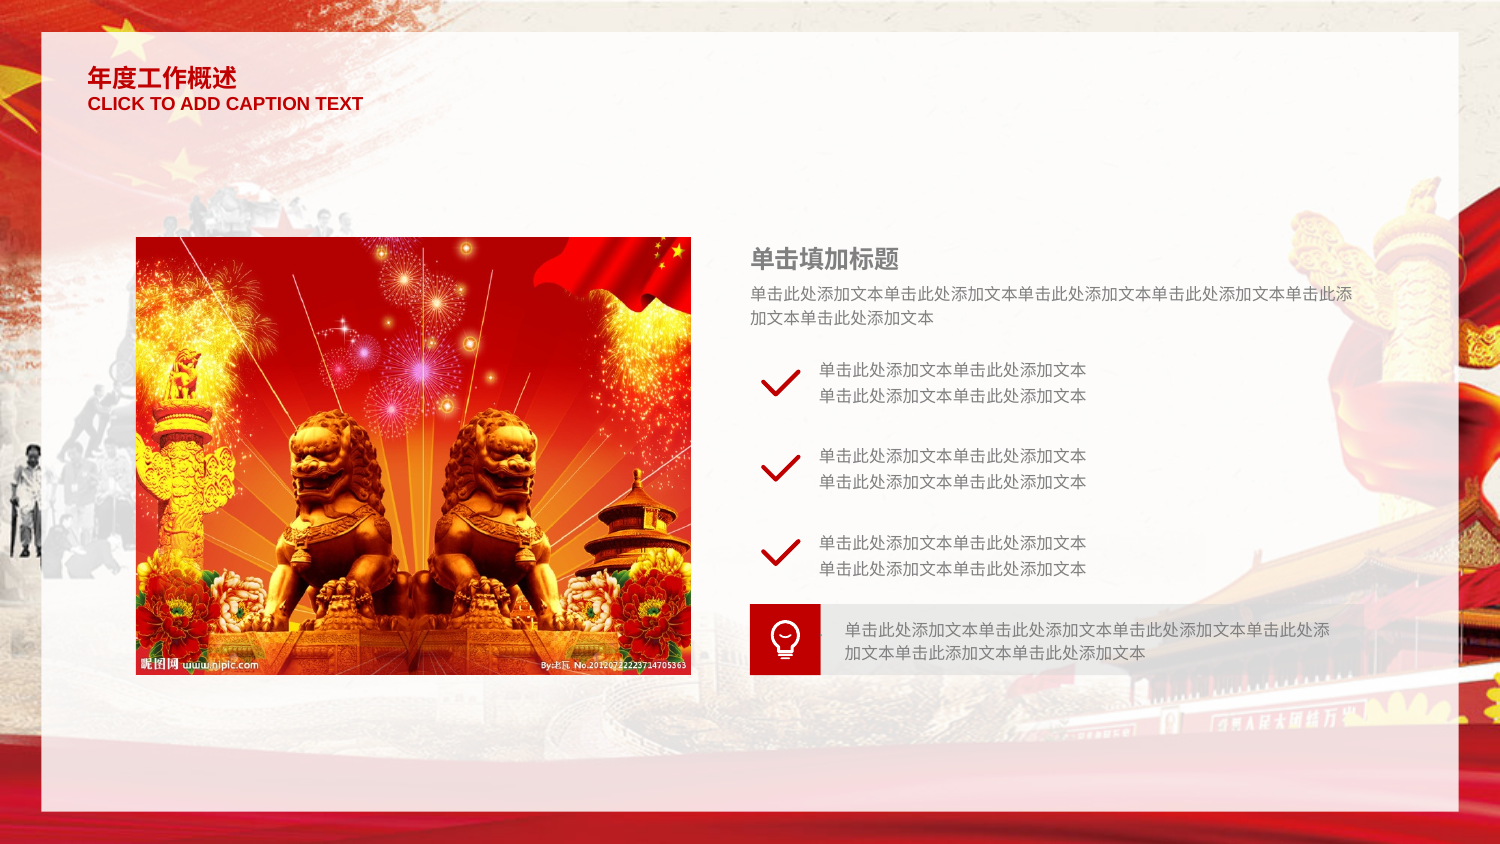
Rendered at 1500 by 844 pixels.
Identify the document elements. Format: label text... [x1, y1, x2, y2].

text_box 单击填加标题 单击此处添加文本单击此处添加文本单击此处添加文本单击此处添加文本单击此添加文本单击此处添加文本 [750, 237, 1365, 358]
text_box [748, 602, 819, 677]
text_box 单击此处添加文本单击此处添加文本 单击此处添加文本单击此处添加文本 单击此处添加文本单击此处添加文本 单击此处添加文本单击此处添加文本 单击此处添加文本单击此处添加文本 单击此处添加文本单击此处添加文本 . [818, 355, 1365, 640]
text_box [761, 454, 801, 482]
text_box [134, 235, 693, 677]
picture [0, 0, 1500, 844]
text_box [819, 602, 1366, 677]
text_box [761, 539, 801, 567]
text_box [761, 369, 801, 397]
text_box [770, 620, 800, 656]
text_box 单击此处添加文本单击此处添加文本单击此处添加文本单击此处添加文本单击此添加文本单击此处添加文本 [844, 615, 1341, 664]
